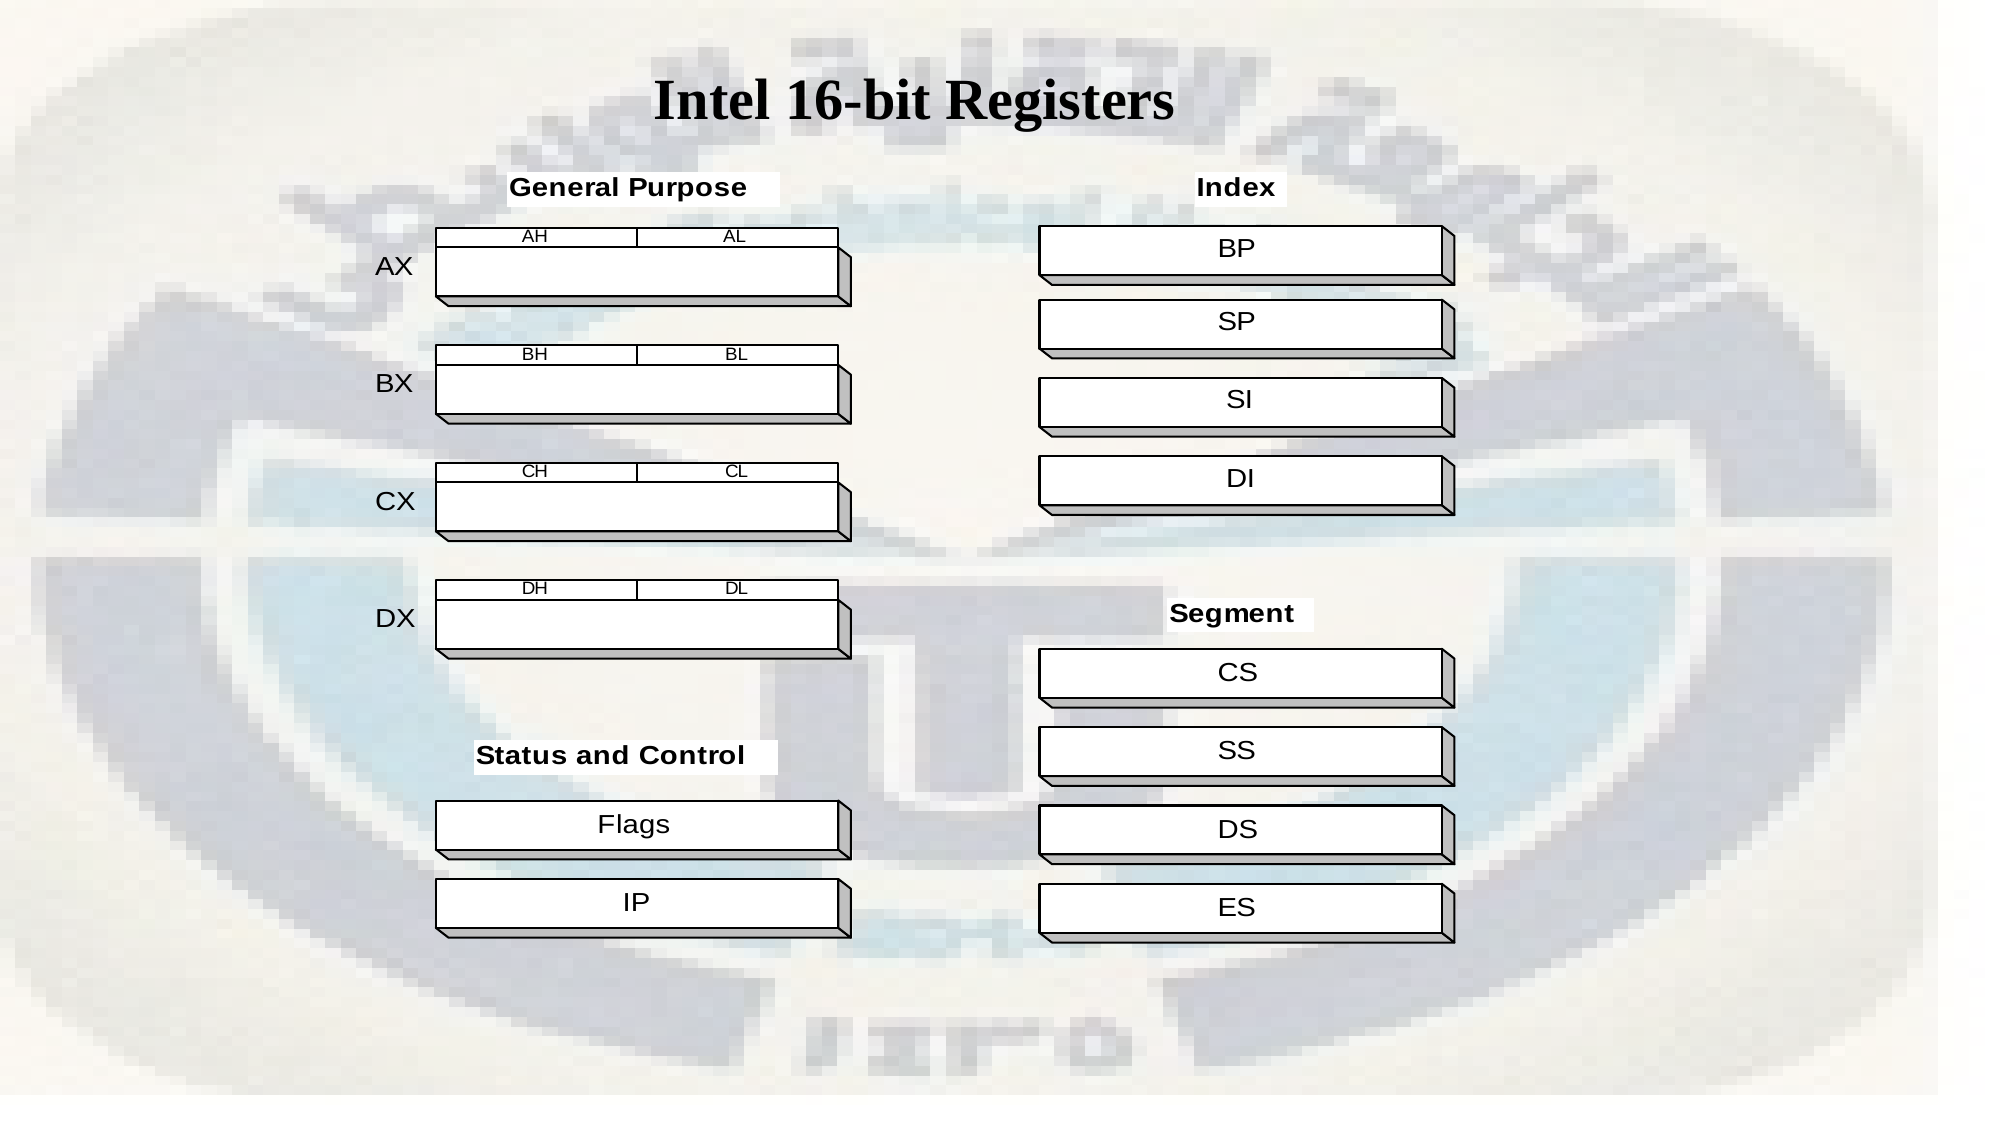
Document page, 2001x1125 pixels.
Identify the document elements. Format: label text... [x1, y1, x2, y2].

text_box Label Operator Operand[s] ;Comment INIT: mov ax, bx ; Copy contents of bx into ax Label - INIT: Operator - mov Operands - ax and bx Comment - alphanumeric string between ; and \n Not case sensitive Unlike other assemblers, destination operand is first mov is the mnemonic that the assembler translates into an opcode [0, 0, 2000, 1125]
text_box Intel 16-bit Registers [640, 54, 1190, 139]
picture [354, 160, 1461, 946]
